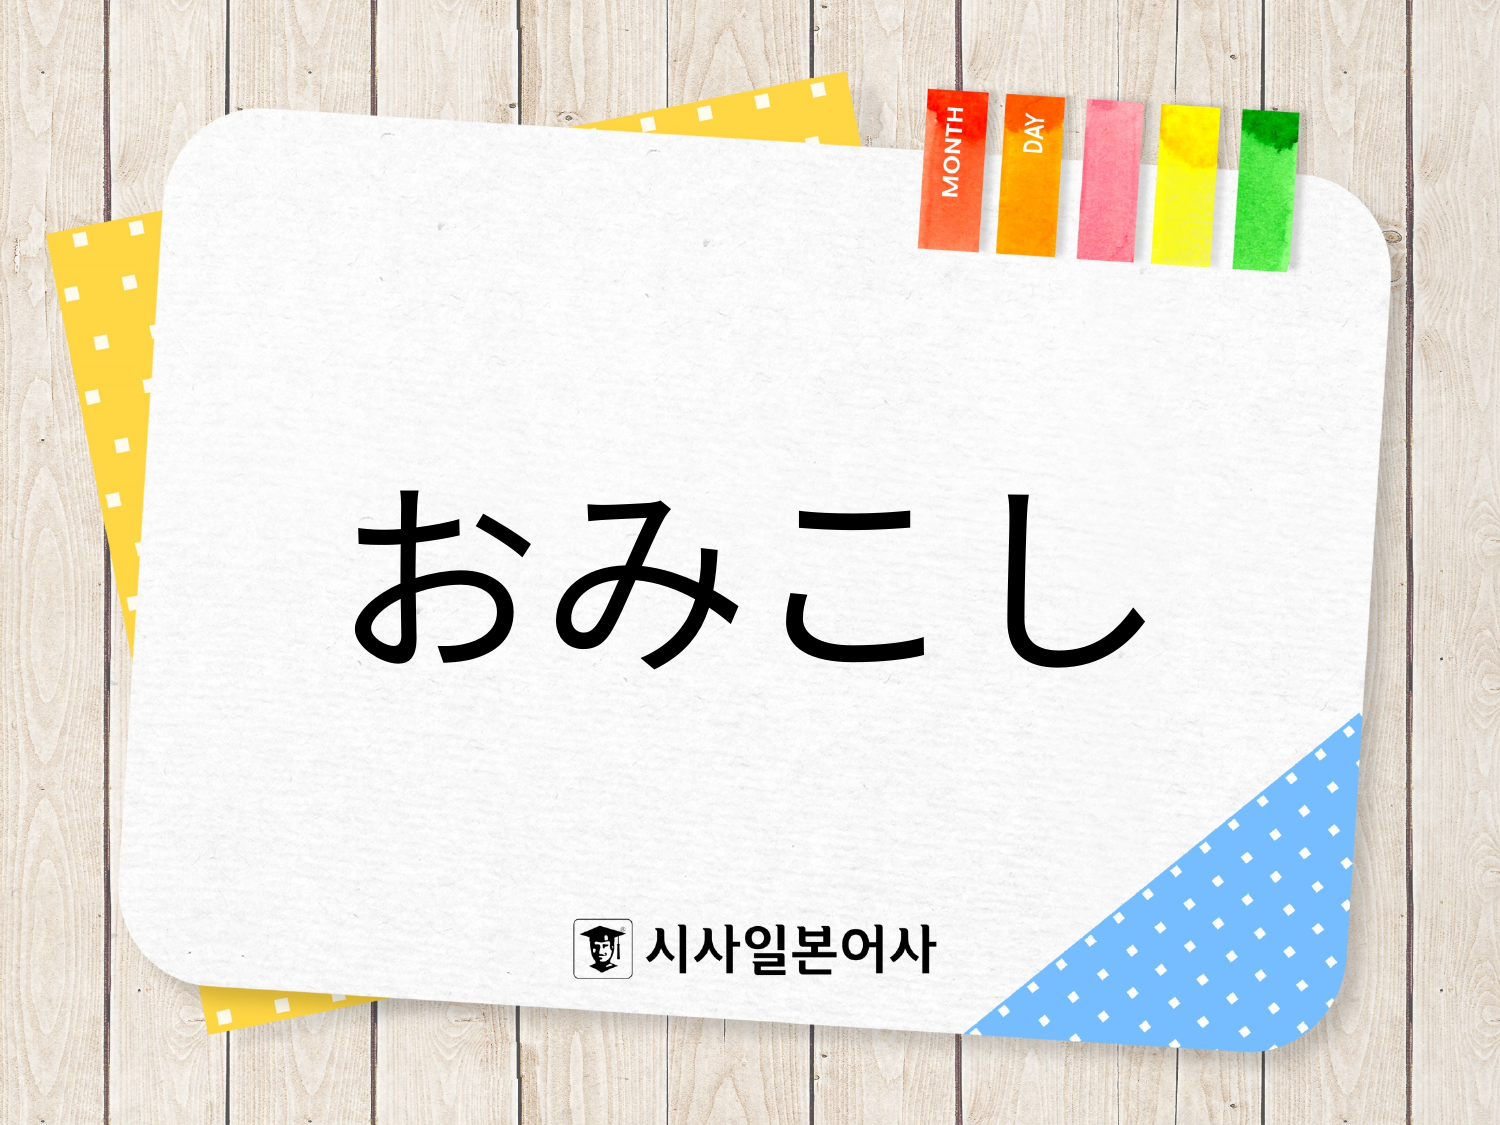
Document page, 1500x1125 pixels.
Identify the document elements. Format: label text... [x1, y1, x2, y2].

title おみこし [75, 338, 1425, 811]
picture [0, 0, 1500, 1125]
